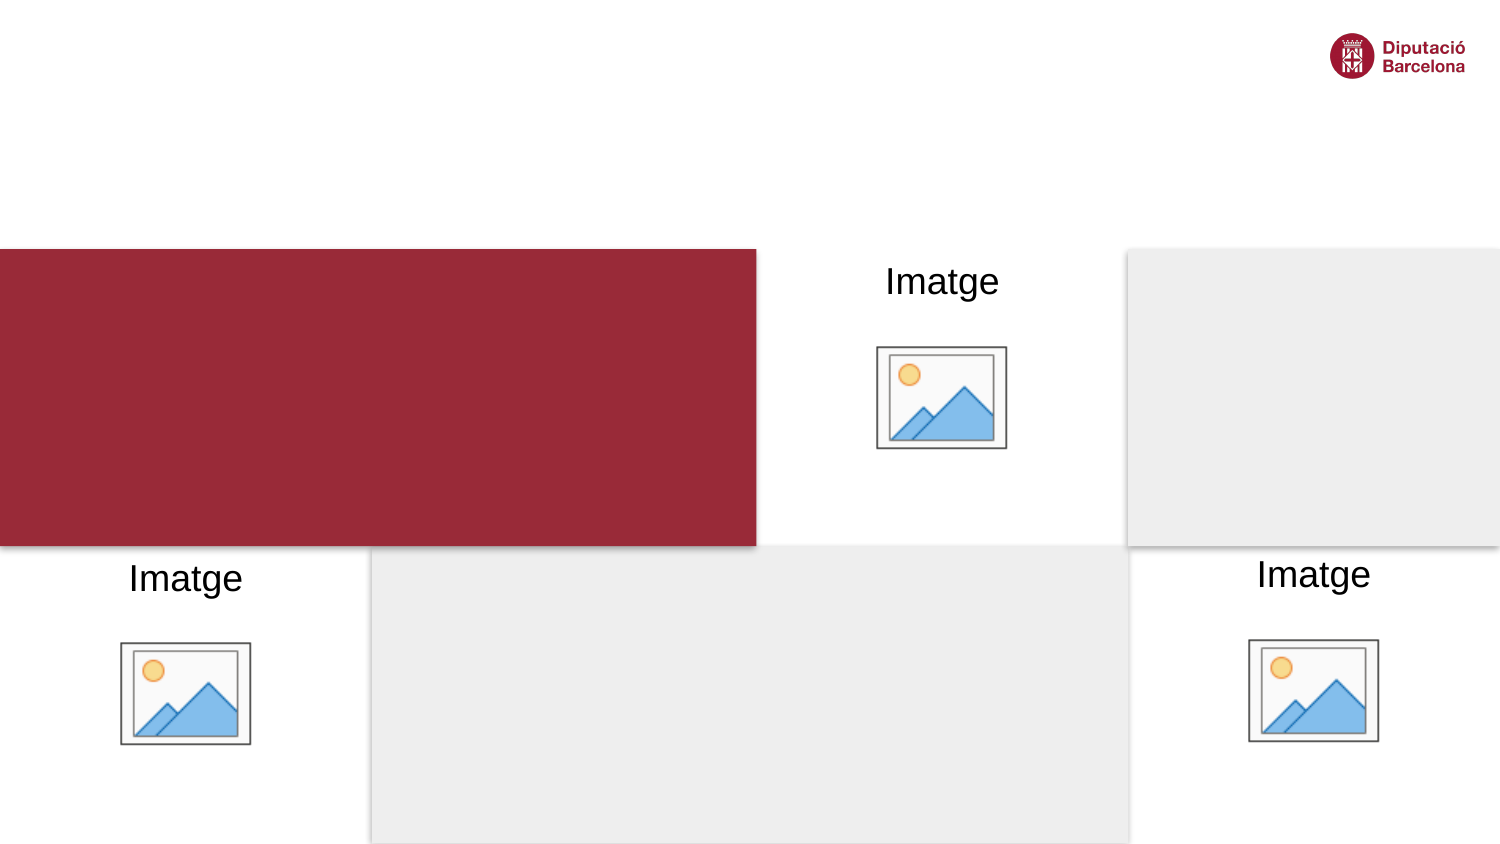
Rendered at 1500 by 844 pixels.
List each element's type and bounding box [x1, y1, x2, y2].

picture [1330, 33, 1465, 79]
picture [0, 545, 373, 843]
picture [756, 249, 1500, 840]
